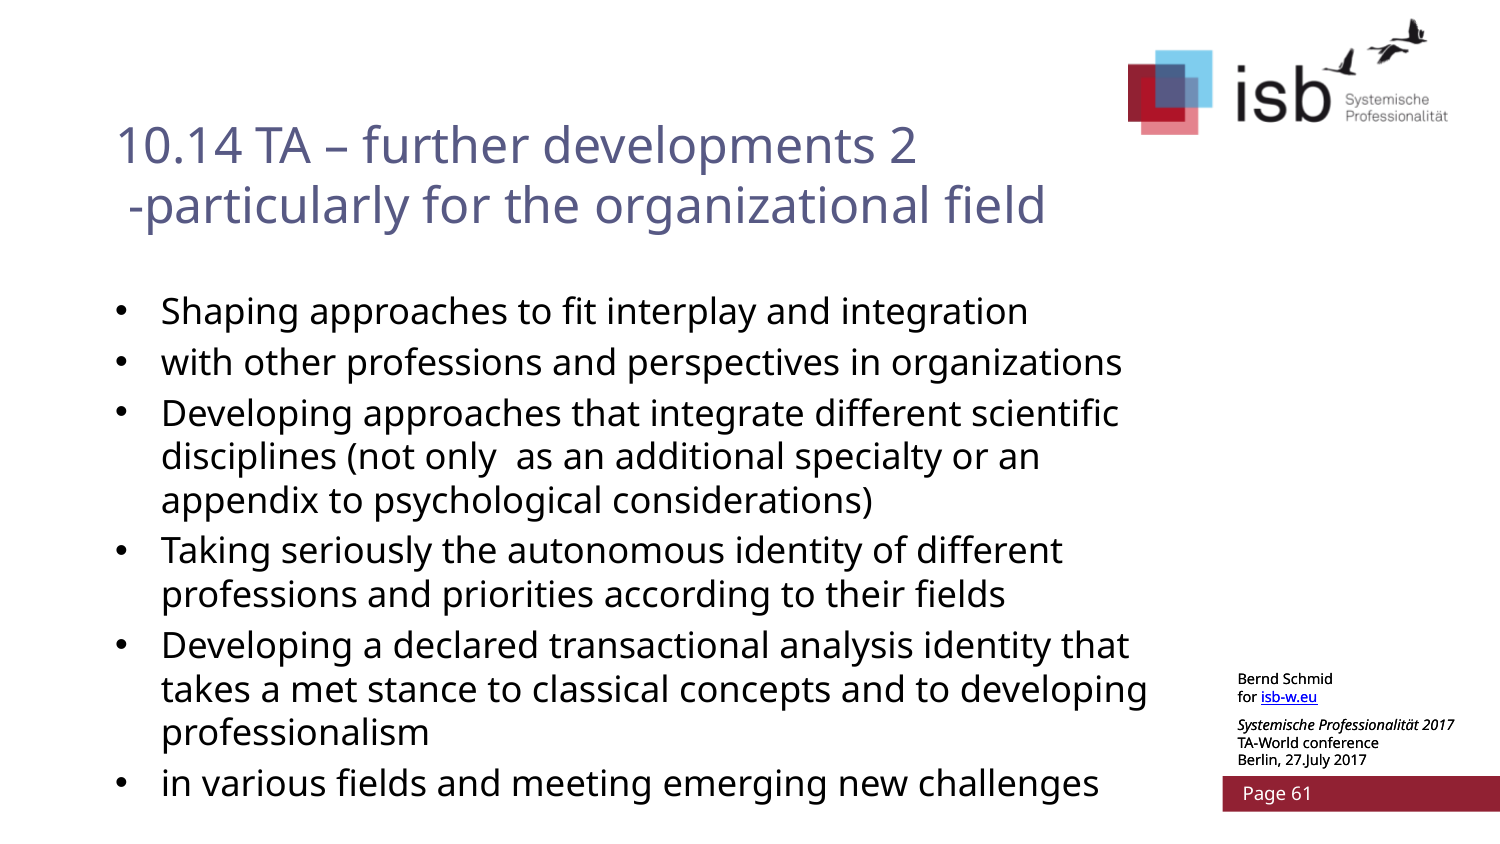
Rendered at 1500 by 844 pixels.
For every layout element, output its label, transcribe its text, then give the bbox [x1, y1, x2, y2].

text_box Bernd Schmid for isb-w.eu Systemische Professionalität 2017 TA-World conference Berlin, 27.July 2017 [1222, 543, 1500, 776]
list Shaping approaches to fit interplay and integration with other professions and perspectives in organizations Developing approaches that integrate different scientific disciplines (not only as an additional specialty or an appendix to psychological considerations) Taking seriously the autonomous identity of different professions and priorities according to their fields Developing a declared transactional analysis identity that takes a met stance to classical concepts and to developing professionalism in various fields and meeting emerging new challenges [100, 280, 1223, 812]
title 10.14 TA – further developments 2 -particularly for the organizational field [100, 67, 1223, 280]
slide_number Page 61 [1222, 776, 1500, 812]
picture [1128, 14, 1461, 139]
